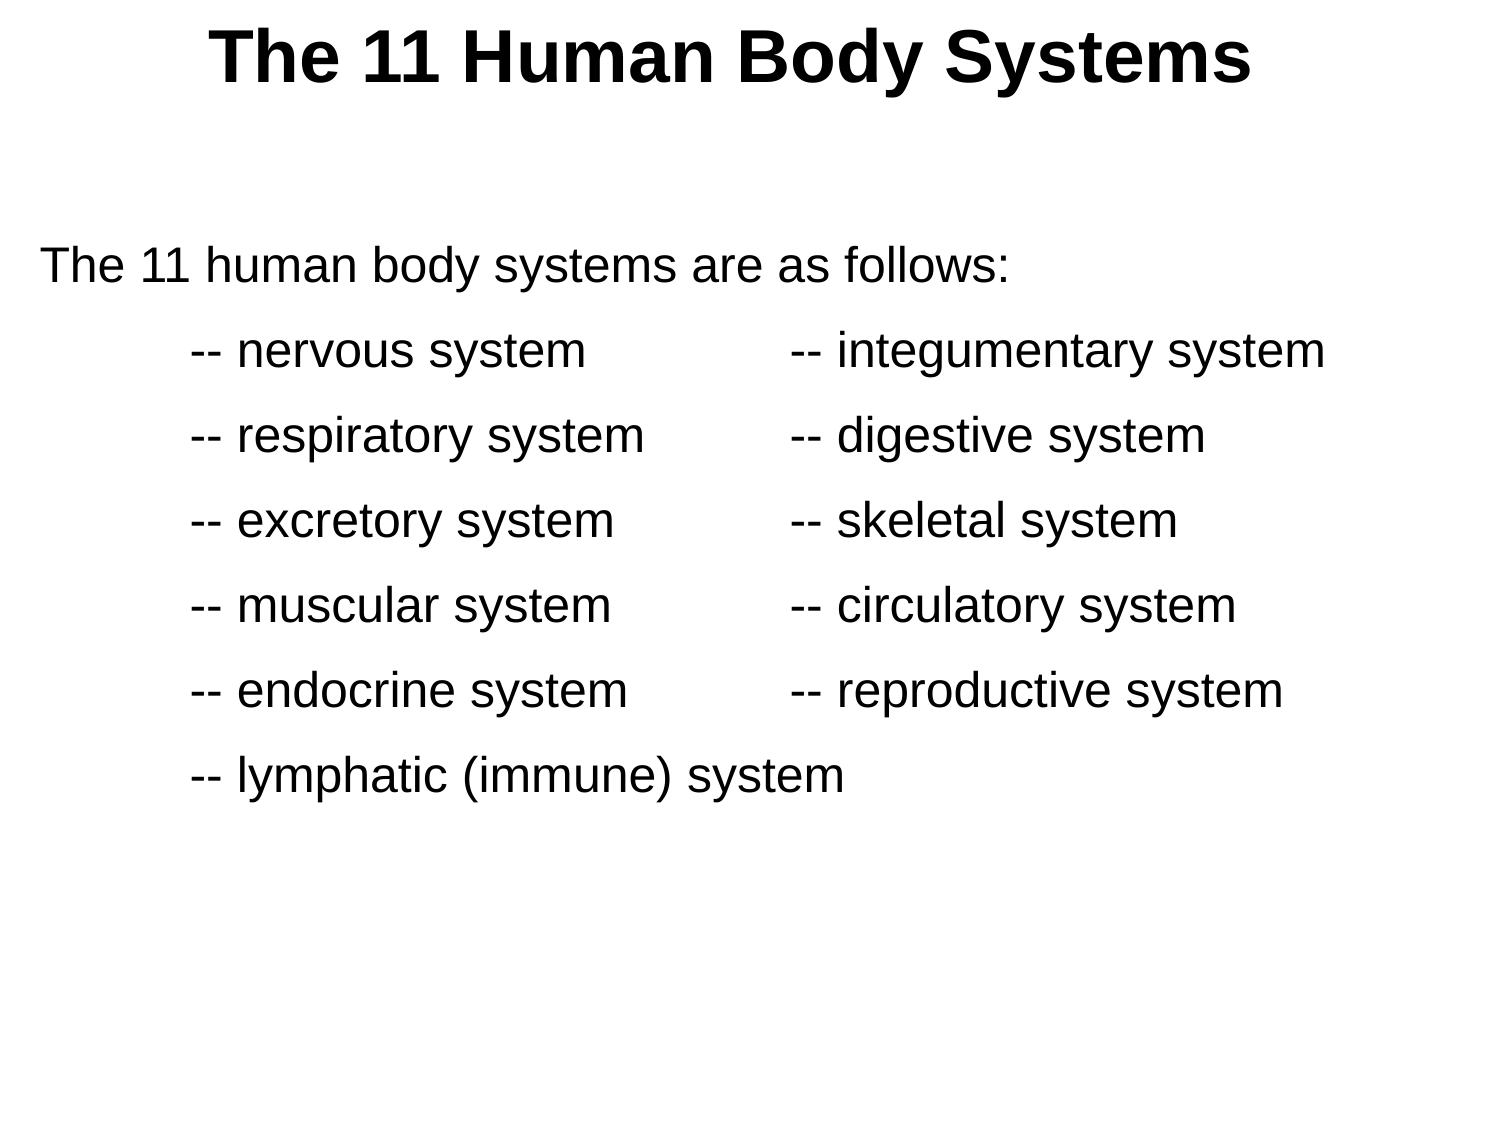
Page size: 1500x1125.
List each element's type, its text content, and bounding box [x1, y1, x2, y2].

text_box The 11 Human Body Systems [24, 0, 1438, 105]
text_box The 11 human body systems are as follows: -- nervous system -- integumentary system -- respiratory system -- digestive system -- excretory system -- skeletal system -- muscular system -- circulatory system -- endocrine system -- reproductive system -- lymphatic (immune) system [24, 224, 1438, 810]
